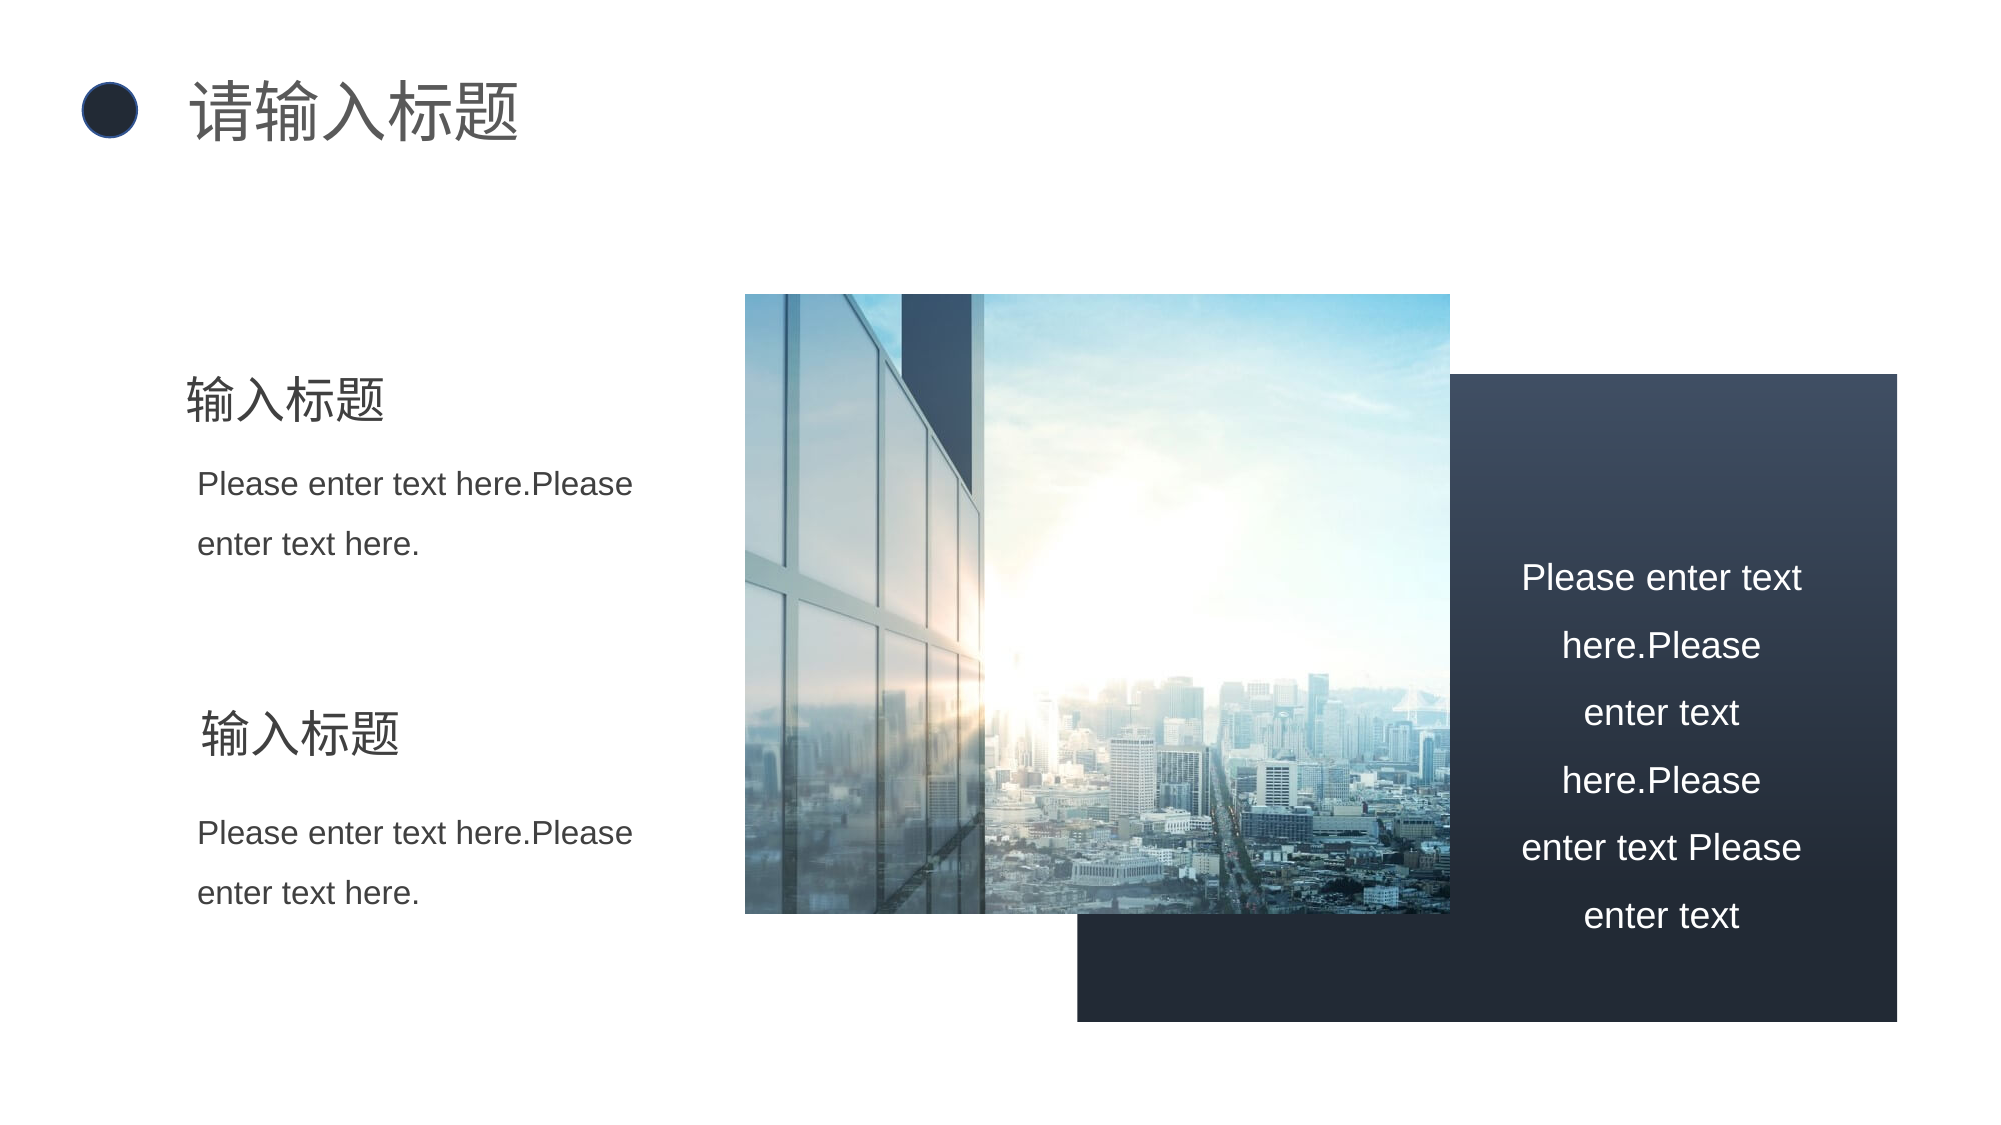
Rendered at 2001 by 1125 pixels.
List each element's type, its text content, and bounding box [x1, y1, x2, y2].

text_box Please enter text here.Please enter text here. [182, 784, 665, 919]
text_box [81, 81, 139, 139]
text_box [1076, 373, 1898, 1023]
picture [745, 294, 1450, 914]
text_box Please enter text here.Please enter text here.Please enter text Please enter text [1505, 523, 1818, 944]
text_box 请输入标题 [172, 62, 536, 157]
text_box 输入标题 [170, 361, 507, 436]
text_box Please enter text here.Please enter text here. [182, 435, 665, 570]
text_box 输入标题 [185, 695, 522, 770]
